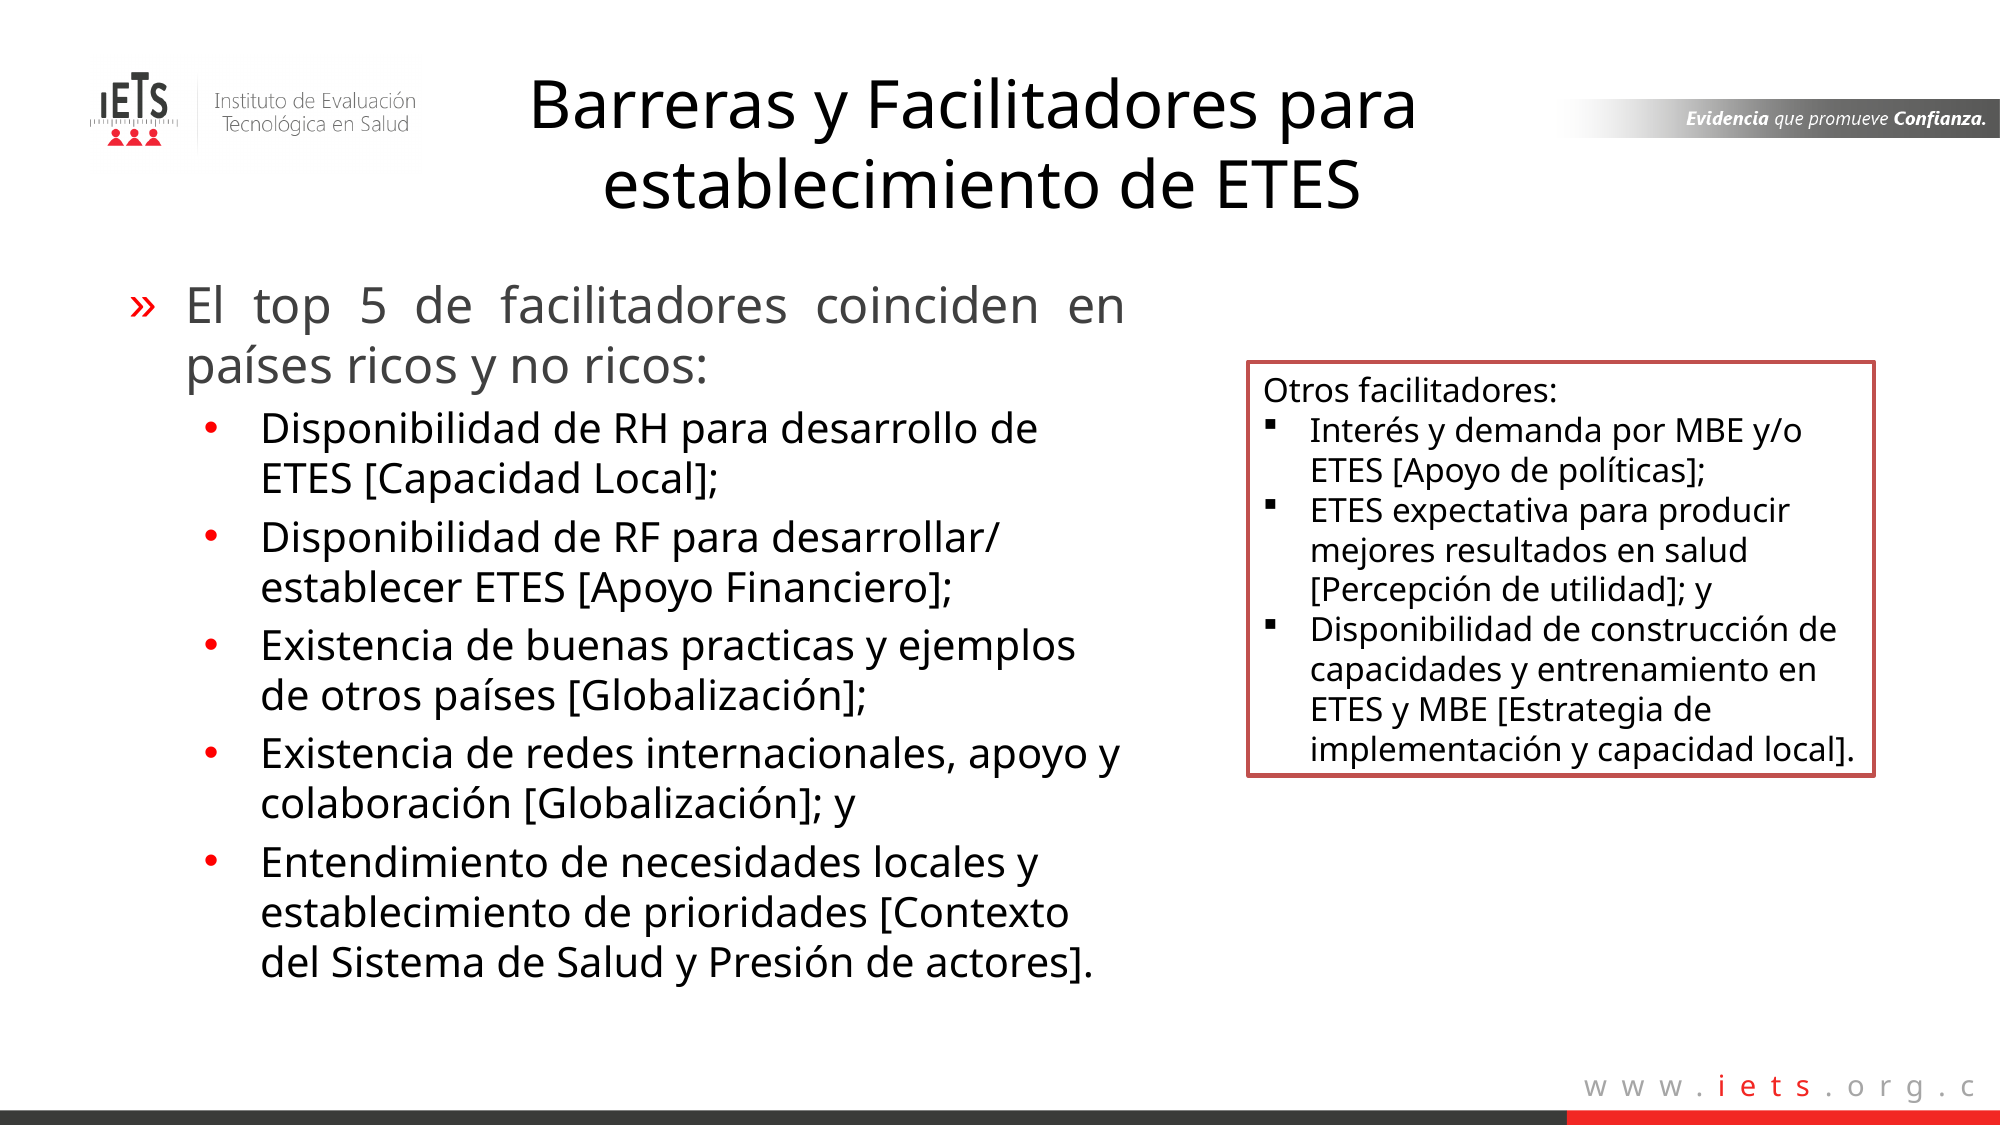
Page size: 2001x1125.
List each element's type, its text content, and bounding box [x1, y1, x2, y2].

picture [1676, 99, 2000, 138]
picture [90, 54, 291, 174]
list El top 5 de facilitadores coinciden en países ricos y no ricos: Disponibilidad de RH para desarrollo de ETES [Capacidad Local]; Disponibilidad de RF para desarrollar/ establecer ETES [Apoyo Financiero]; Existencia de buenas practicas y ejemplos de otros países [Globalización]; Existencia de redes internacionales, apoyo y colaboración [Globalización]; y Entendimiento de necesidades locales y establecimiento de prioridades [Contexto del Sistema de Salud y Presión de actores]. [114, 196, 1142, 1071]
text_box Barreras y Facilitadores para establecimiento de ETES [291, 54, 1676, 267]
text_box Otros facilitadores: Interés y demanda por MBE y/o ETES [Apoyo de políticas]; ETES expectativa para producir mejores resultados en salud [Percepción de utilidad]; y Disponibilidad de construcción de capacidades y entrenamiento en ETES y MBE [Estrategia de implementación y capacidad local]. [1246, 360, 1876, 778]
